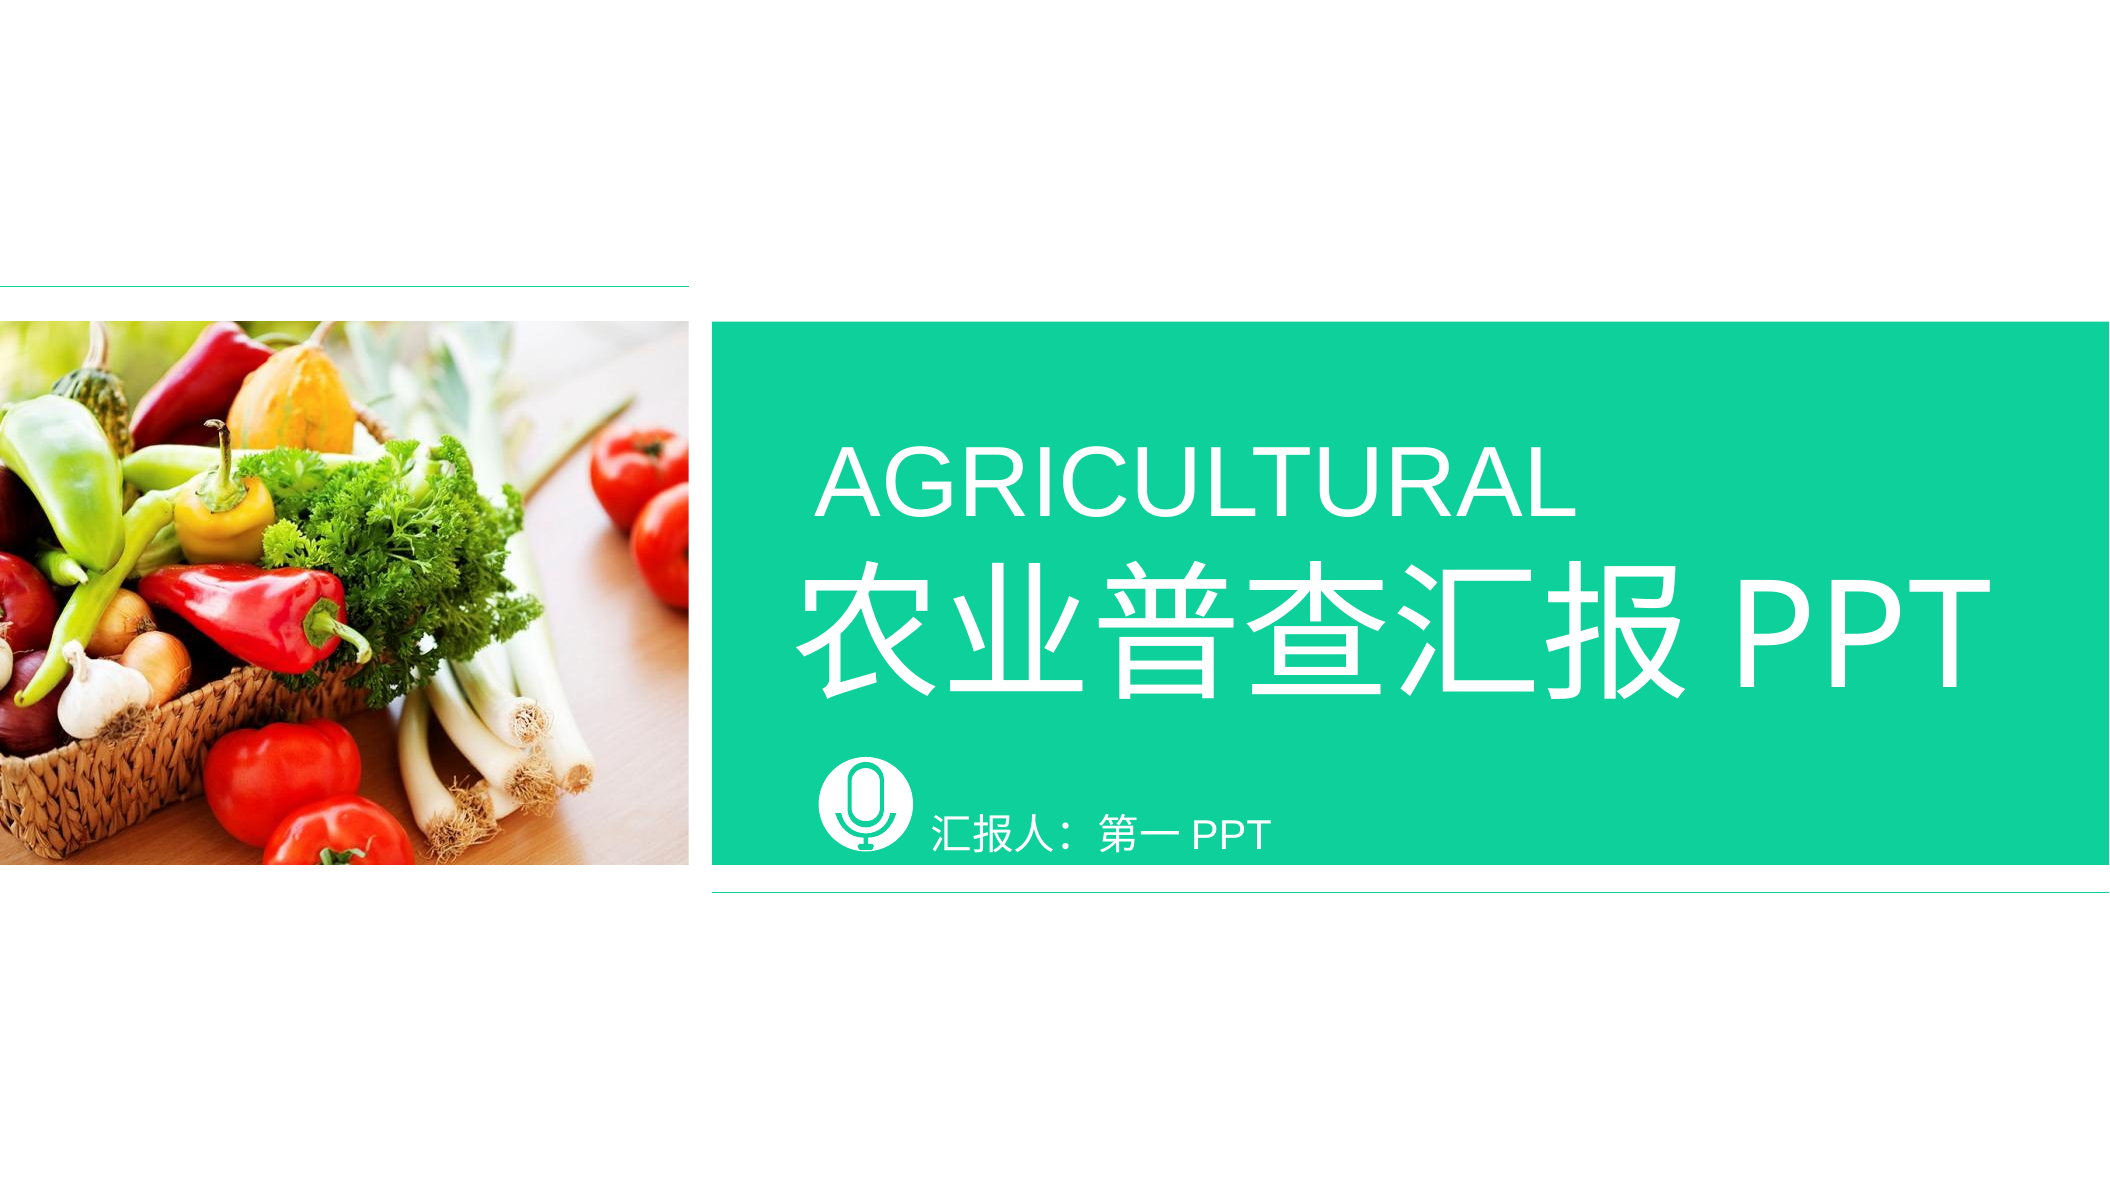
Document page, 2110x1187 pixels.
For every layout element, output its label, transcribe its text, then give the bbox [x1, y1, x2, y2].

text_box [711, 321, 2110, 866]
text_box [818, 756, 914, 852]
text_box [0, 321, 690, 866]
text_box 农业普查汇报PPT [790, 537, 2070, 718]
text_box 汇报人：第一PPT [915, 740, 1457, 866]
text_box AGRICULTURAL [814, 416, 1646, 537]
